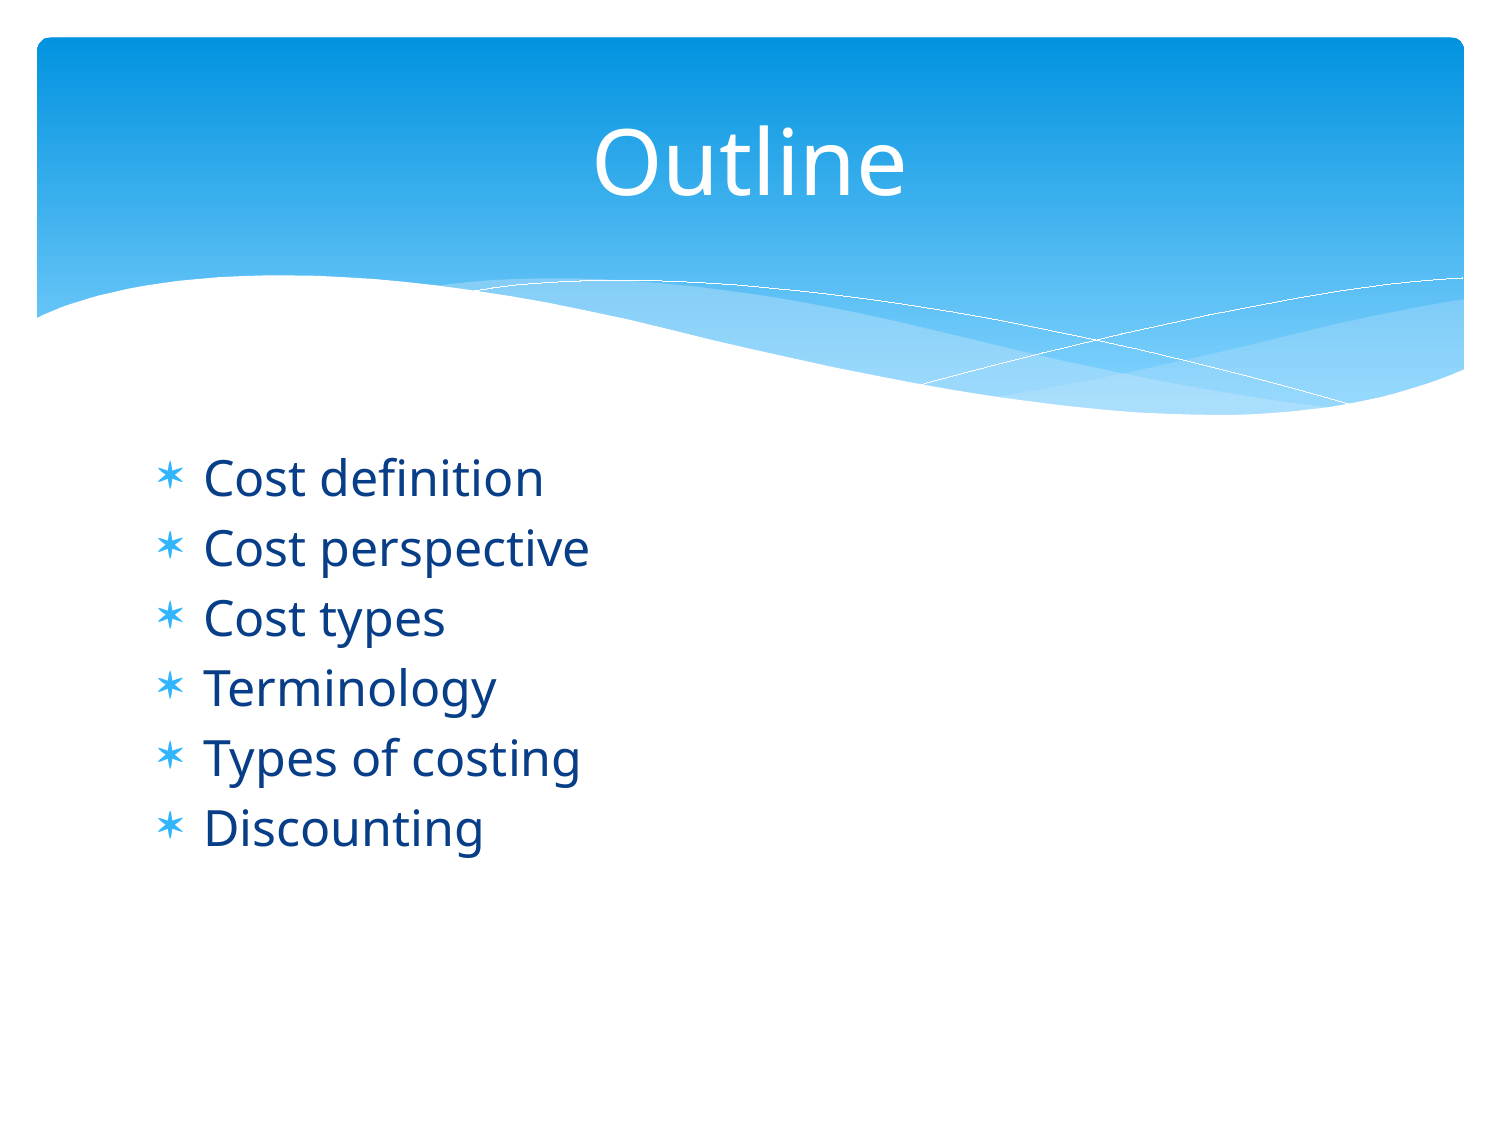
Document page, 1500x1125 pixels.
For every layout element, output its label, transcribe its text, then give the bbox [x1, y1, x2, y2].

list Cost definition Cost perspective Cost types Terminology Types of costing Discounting [143, 438, 1359, 1005]
title Outline [75, 55, 1425, 261]
